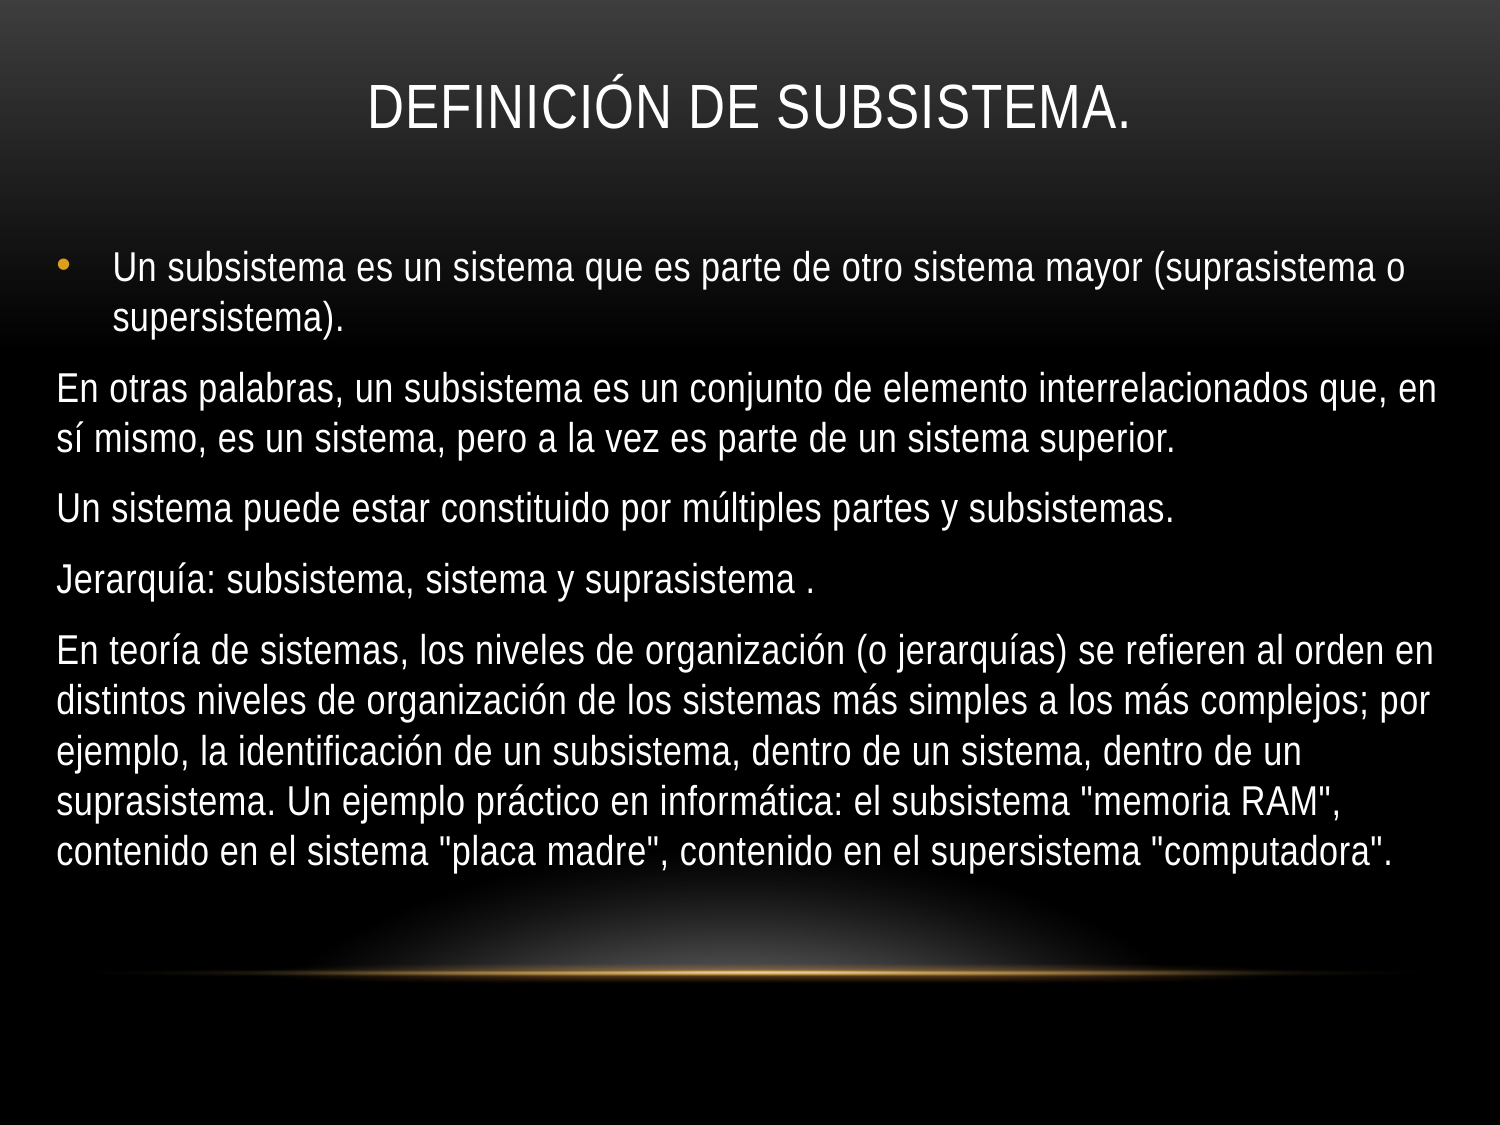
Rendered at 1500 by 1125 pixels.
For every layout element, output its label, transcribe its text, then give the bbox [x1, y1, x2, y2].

list Un subsistema es un sistema que es parte de otro sistema mayor (suprasistema o supersistema). En otras palabras, un subsistema es un conjunto de elemento interrelacionados que, en sí mismo, es un sistema, pero a la vez es parte de un sistema superior. Un sistema puede estar constituido por múltiples partes y subsistemas. Jerarquía: subsistema, sistema y suprasistema . En teoría de sistemas, los niveles de organización (o jerarquías) se refieren al orden en distintos niveles de organización de los sistemas más simples a los más complejos; por ejemplo, la identificación de un subsistema, dentro de un sistema, dentro de un suprasistema. Un ejemplo práctico en informática: el subsistema "memoria RAM", contenido en el sistema "placa madre", contenido en el supersistema "computadora". [41, 231, 1459, 1059]
picture [0, 0, 1500, 1125]
title Definición de Subsistema. [100, 30, 1401, 149]
